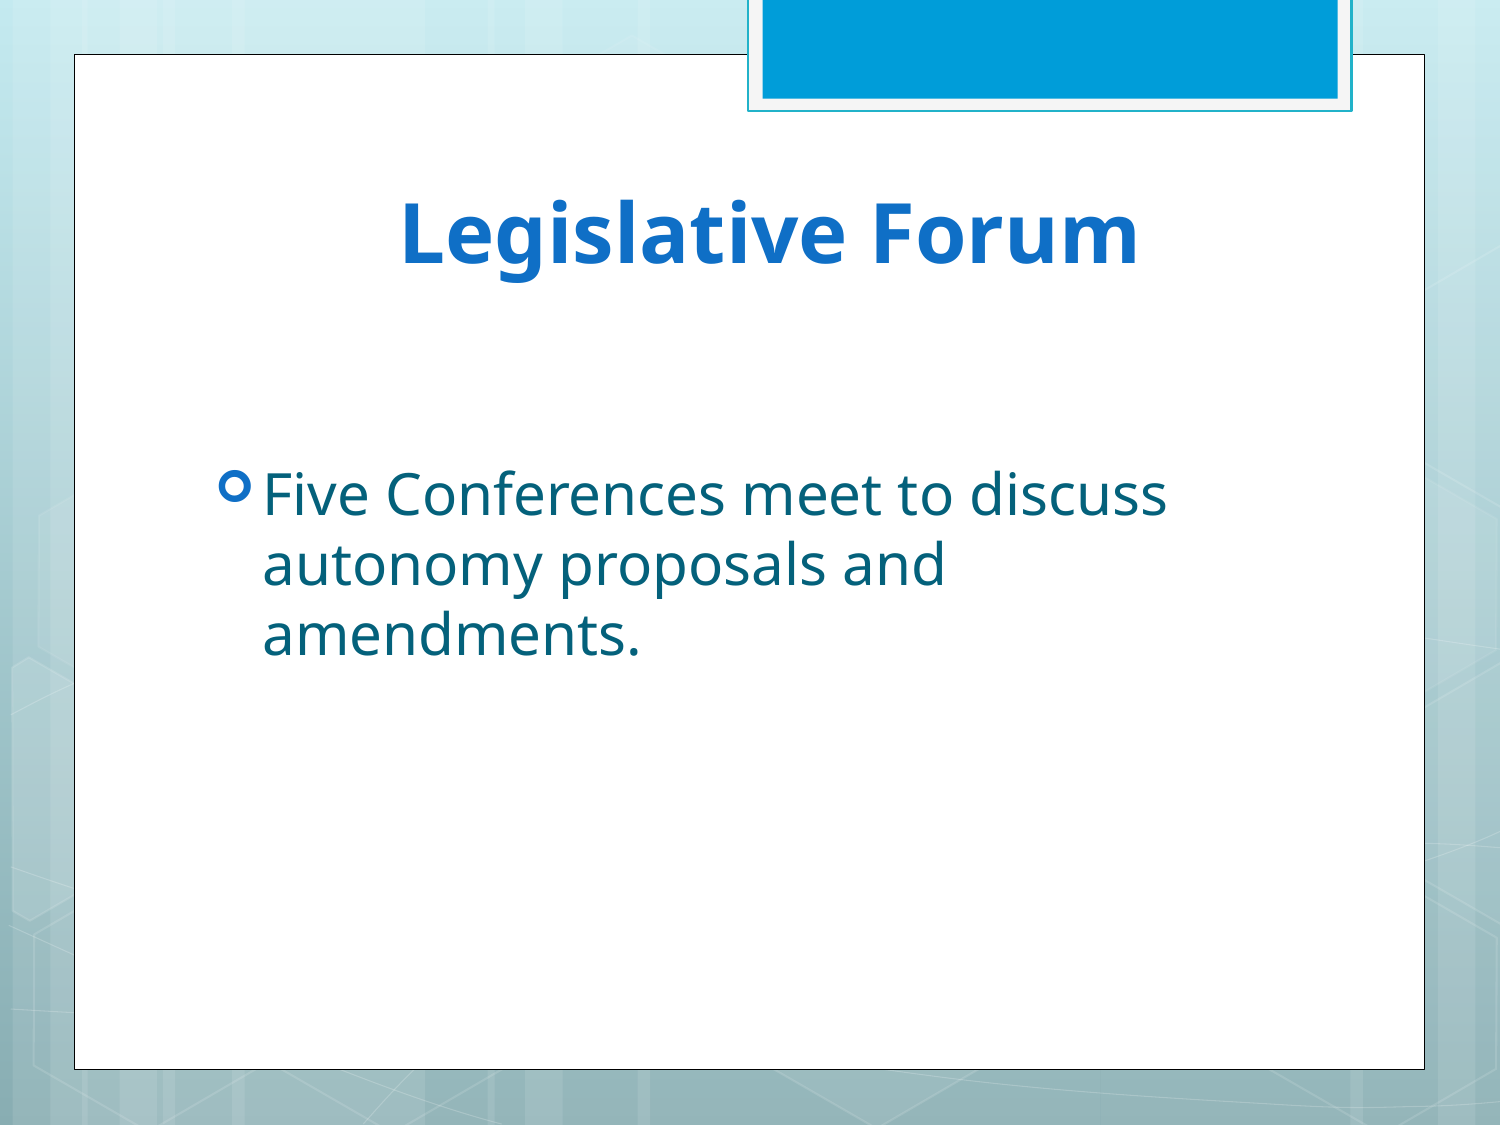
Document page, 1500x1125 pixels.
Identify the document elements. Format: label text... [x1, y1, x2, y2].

title Legislative Forum [162, 137, 1378, 288]
list Five Conferences meet to discuss autonomy proposals and amendments. [200, 450, 1325, 925]
